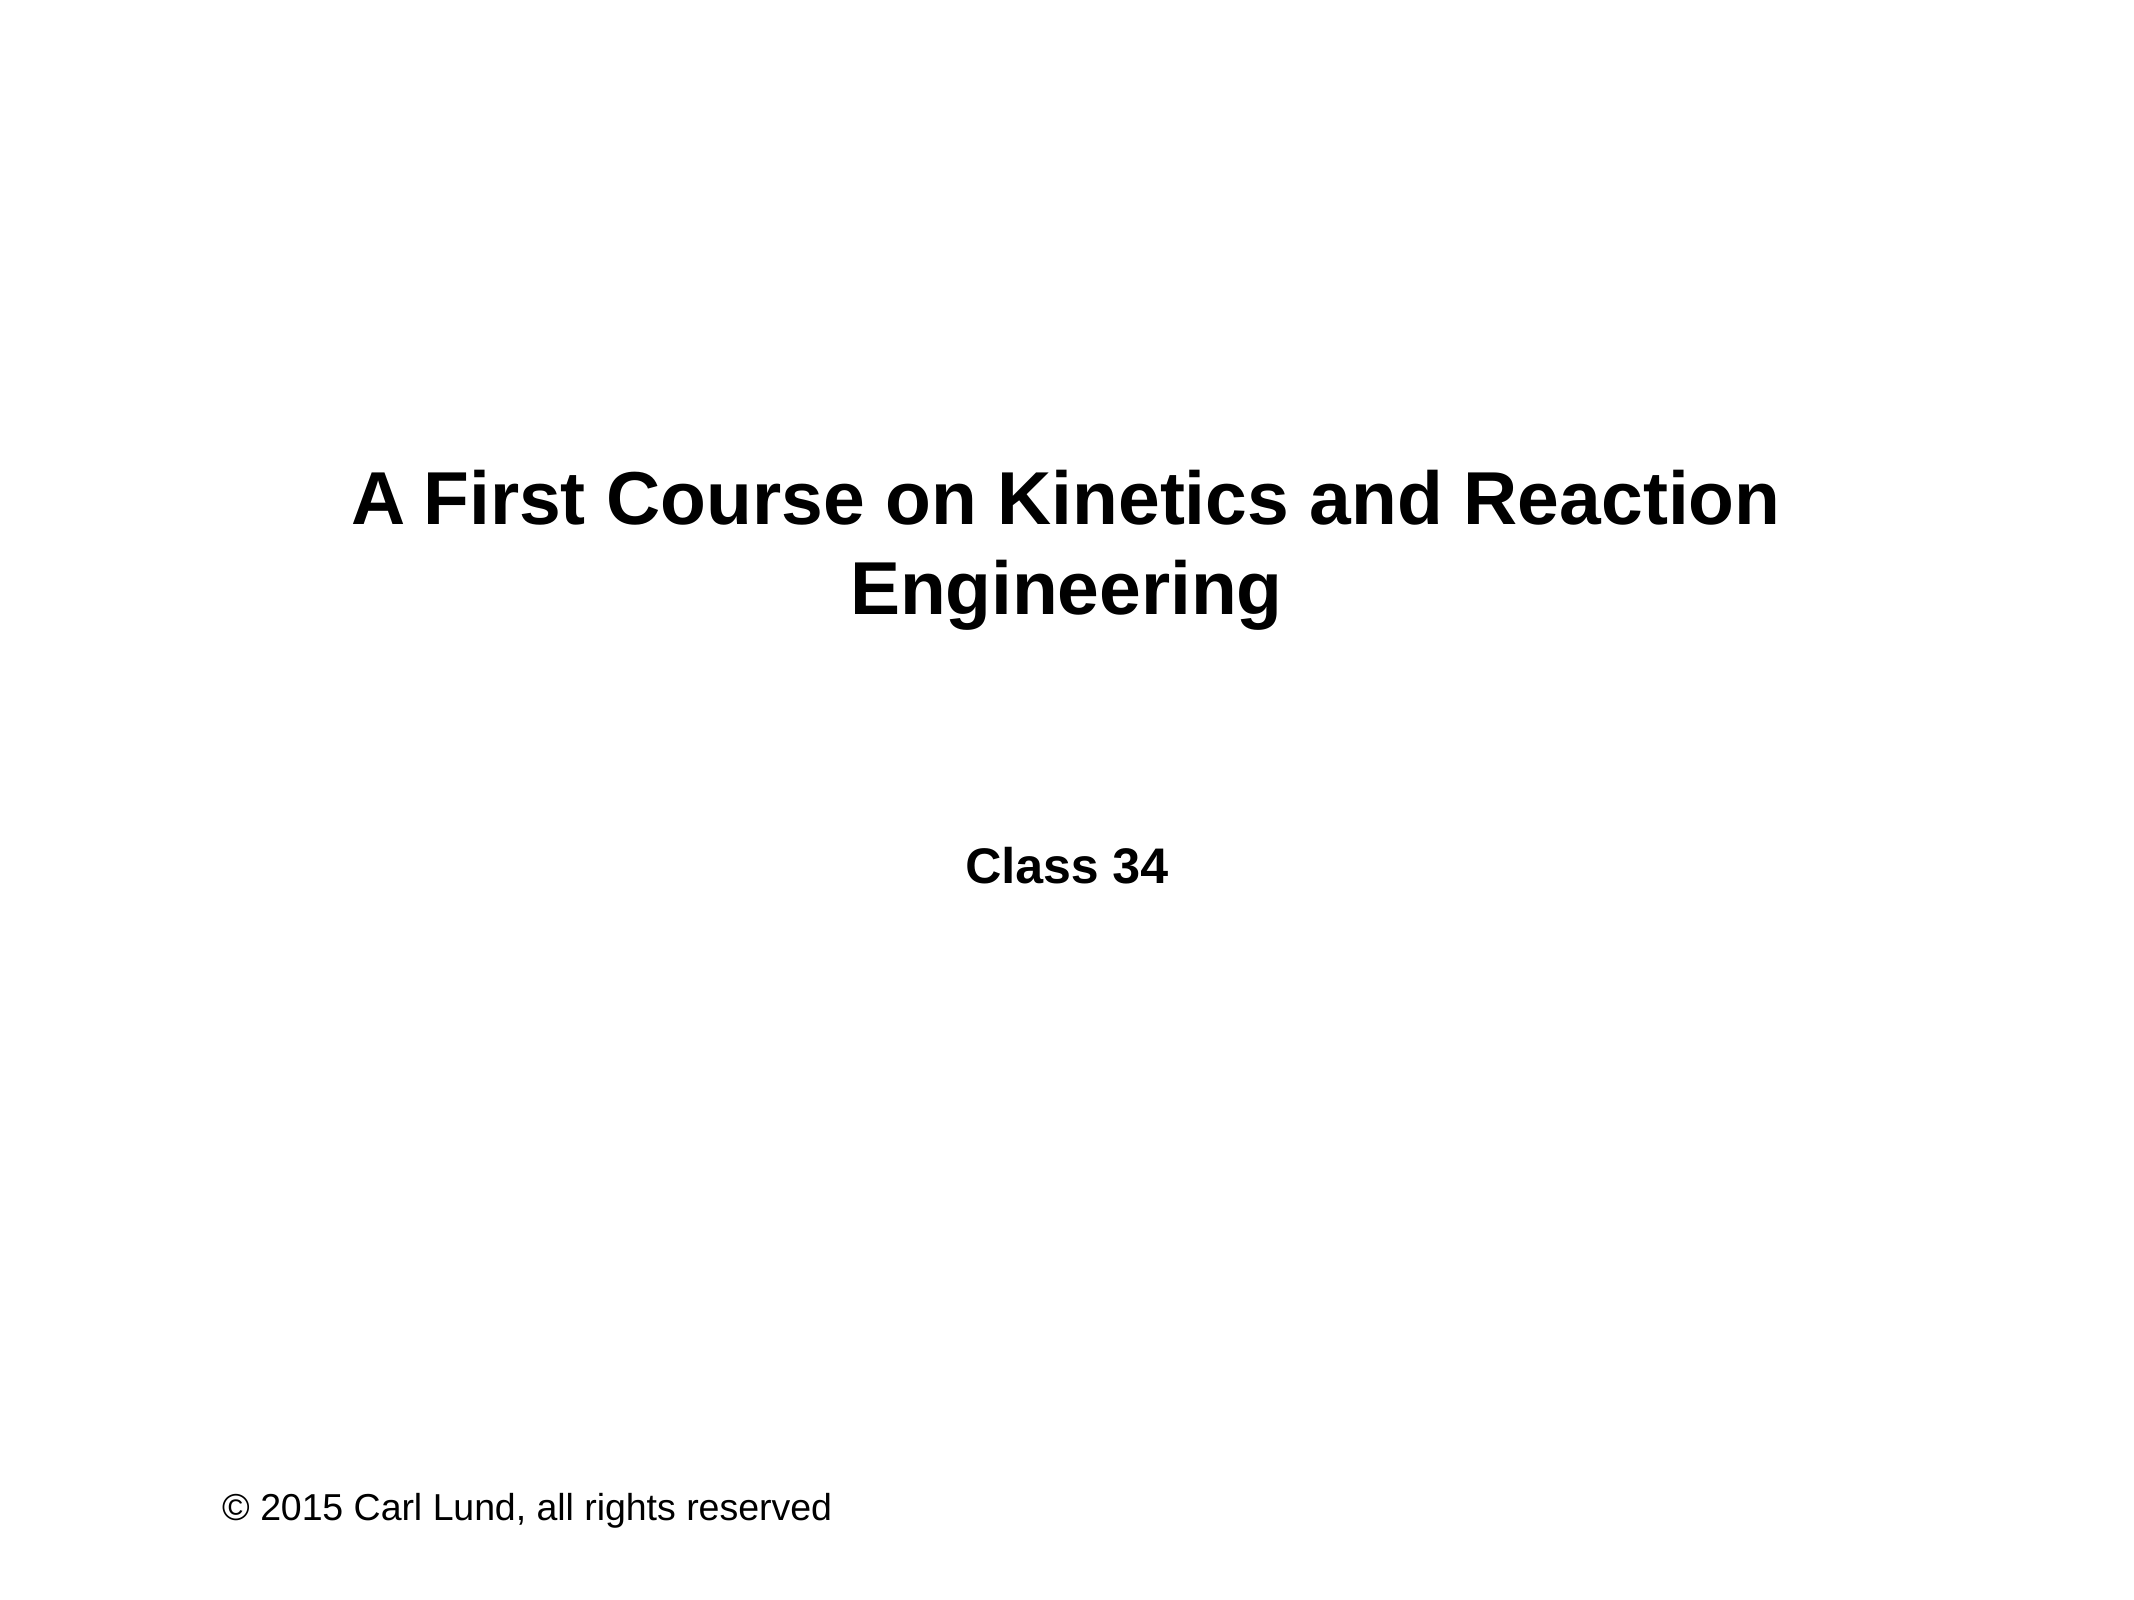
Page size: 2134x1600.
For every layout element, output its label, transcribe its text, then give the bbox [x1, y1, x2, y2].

list Class 34 [208, 825, 1925, 1461]
title A First Course on Kinetics and Reaction Engineering [208, 268, 1925, 811]
